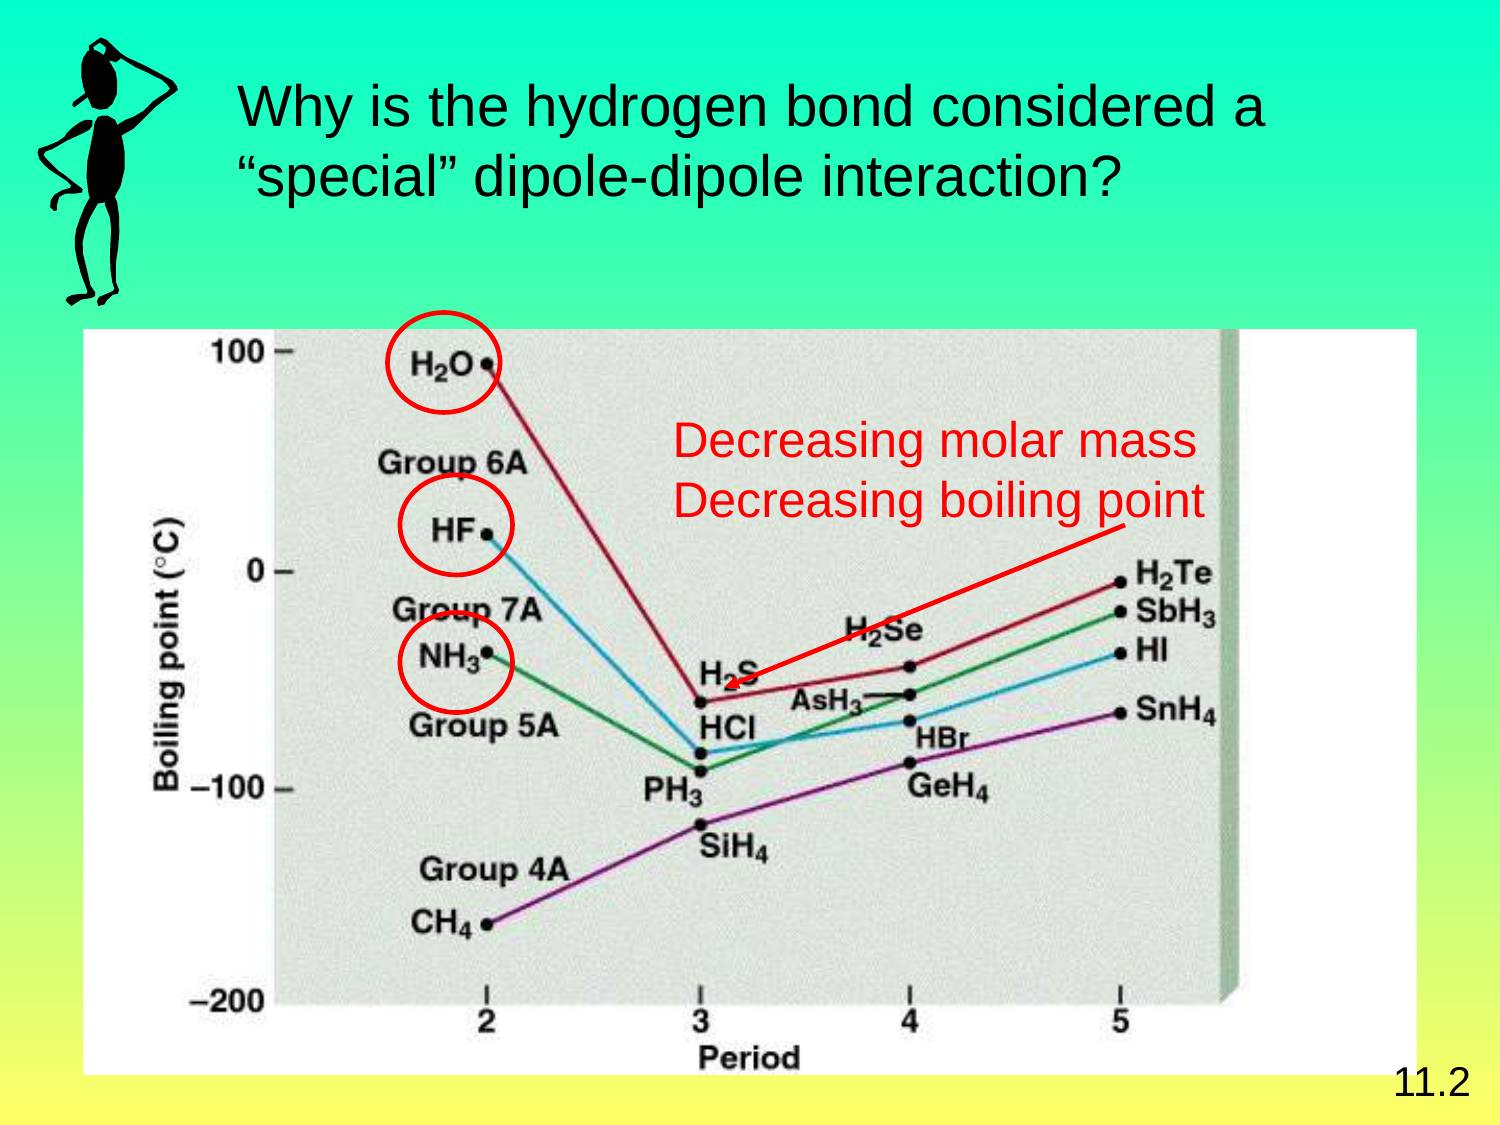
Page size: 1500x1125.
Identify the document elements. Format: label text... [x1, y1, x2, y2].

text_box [37, 37, 179, 307]
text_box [656, 399, 1222, 688]
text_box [387, 312, 513, 713]
picture [83, 329, 1417, 1076]
text_box 11.2 [1377, 1047, 1486, 1113]
text_box Why is the hydrogen bond considered a “special” dipole-dipole interaction? [222, 60, 1450, 216]
